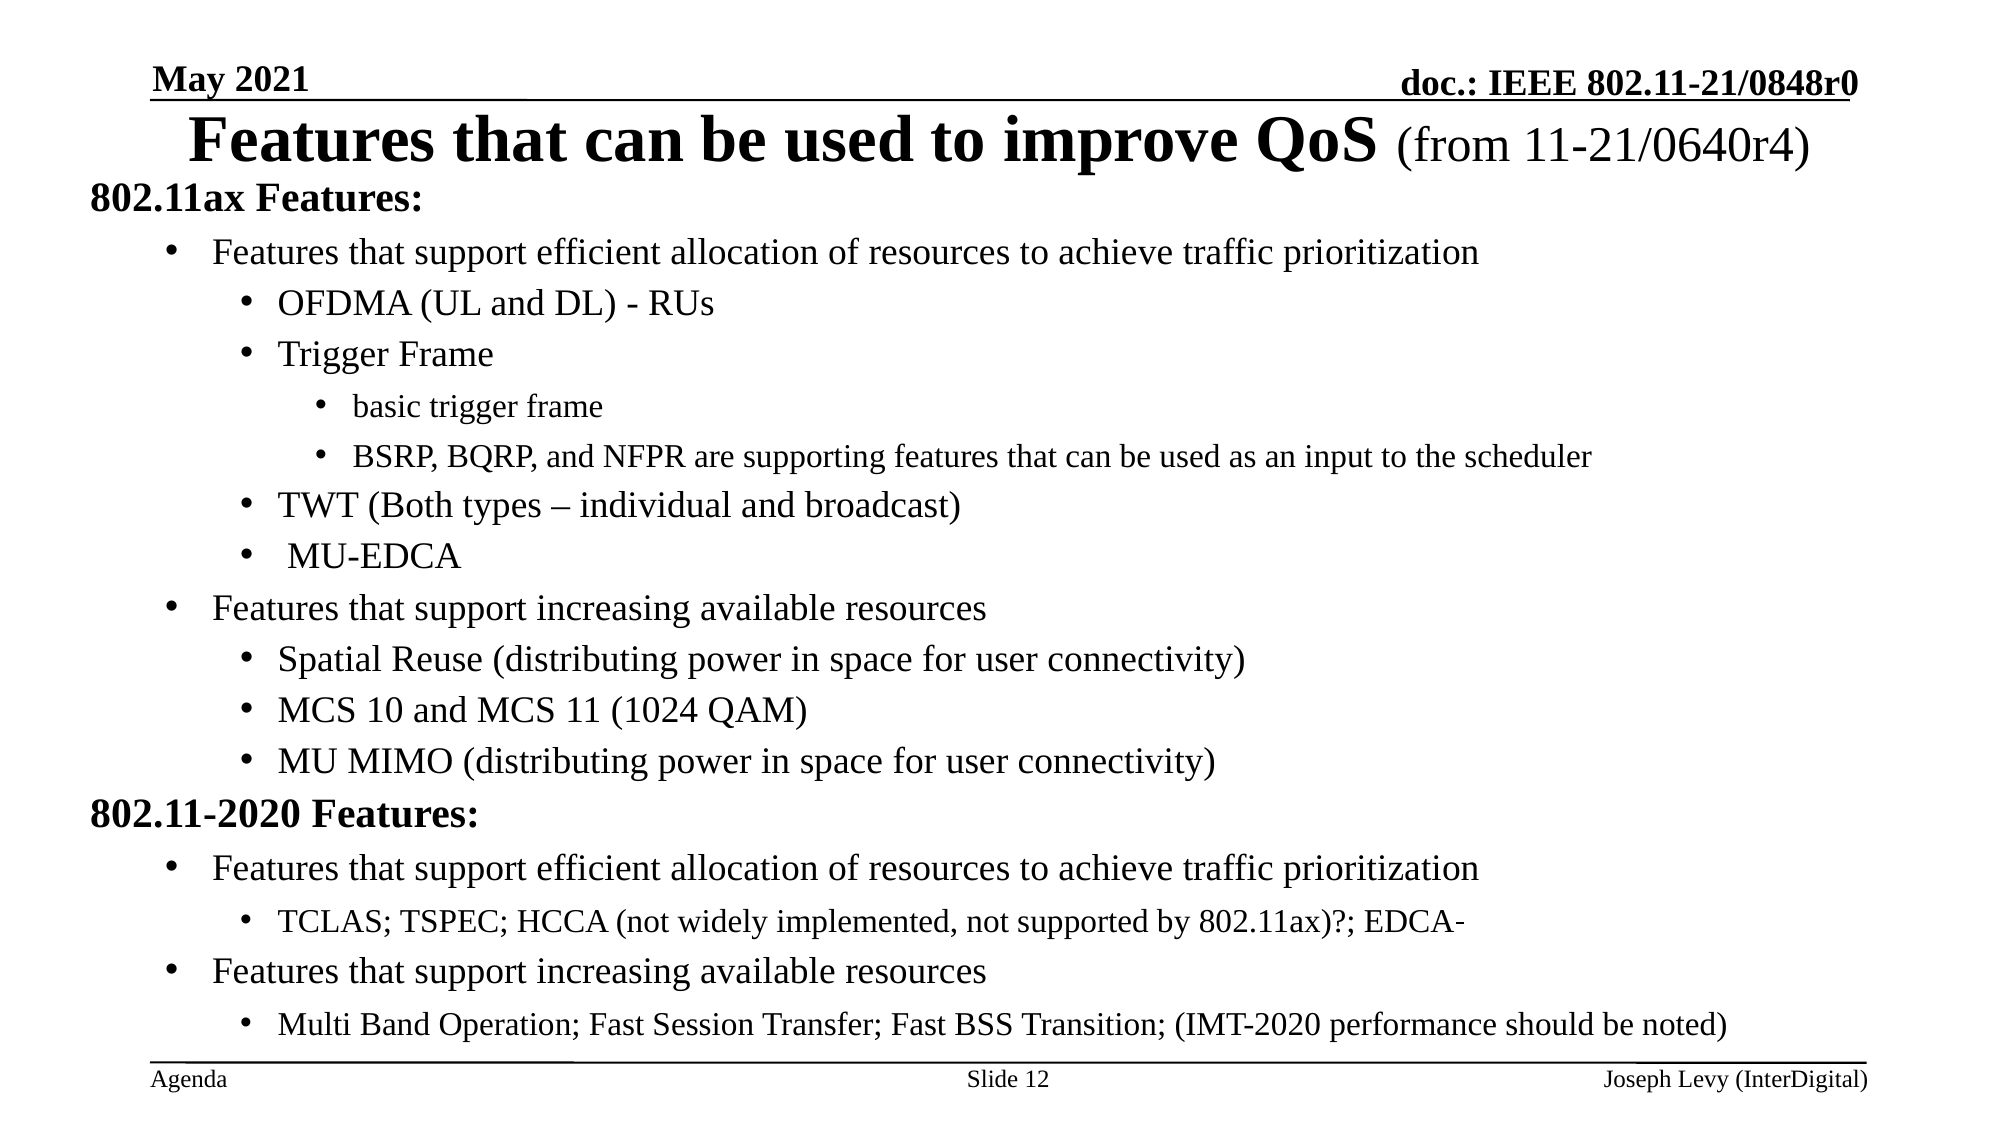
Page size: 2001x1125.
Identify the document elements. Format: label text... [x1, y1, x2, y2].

slide_number Slide 12 [950, 1061, 1067, 1123]
footer Joseph Levy (InterDigital) [1171, 1061, 1869, 1093]
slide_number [152, 54, 563, 100]
list 802.11ax Features: Features that support efficient allocation of resources to achieve traffic prioritization OFDMA (UL and DL) - RUs Trigger Frame basic trigger frame BSRP, BQRP, and NFPR are supporting features that can be used as an input to the scheduler TWT (Both types – individual and broadcast) MU-EDCA Features that support increasing available resources Spatial Reuse (distributing power in space for user connectivity) MCS 10 and MCS 11 (1024 QAM) MU MIMO (distributing power in space for user connectivity) 802.11-2020 Features: Features that support efficient allocation of resources to achieve traffic prioritization TCLAS; TSPEC; HCCA (not widely implemented, not supported by 802.11ax)?; EDCA Features that support increasing available resources Multi Band Operation; Fast Session Transfer; Fast BSS Transition; (IMT-2020 performance should be noted) [74, 170, 1913, 1063]
title Features that can be used to improve QoS (from 11-21/0640r4) [112, 112, 1888, 158]
